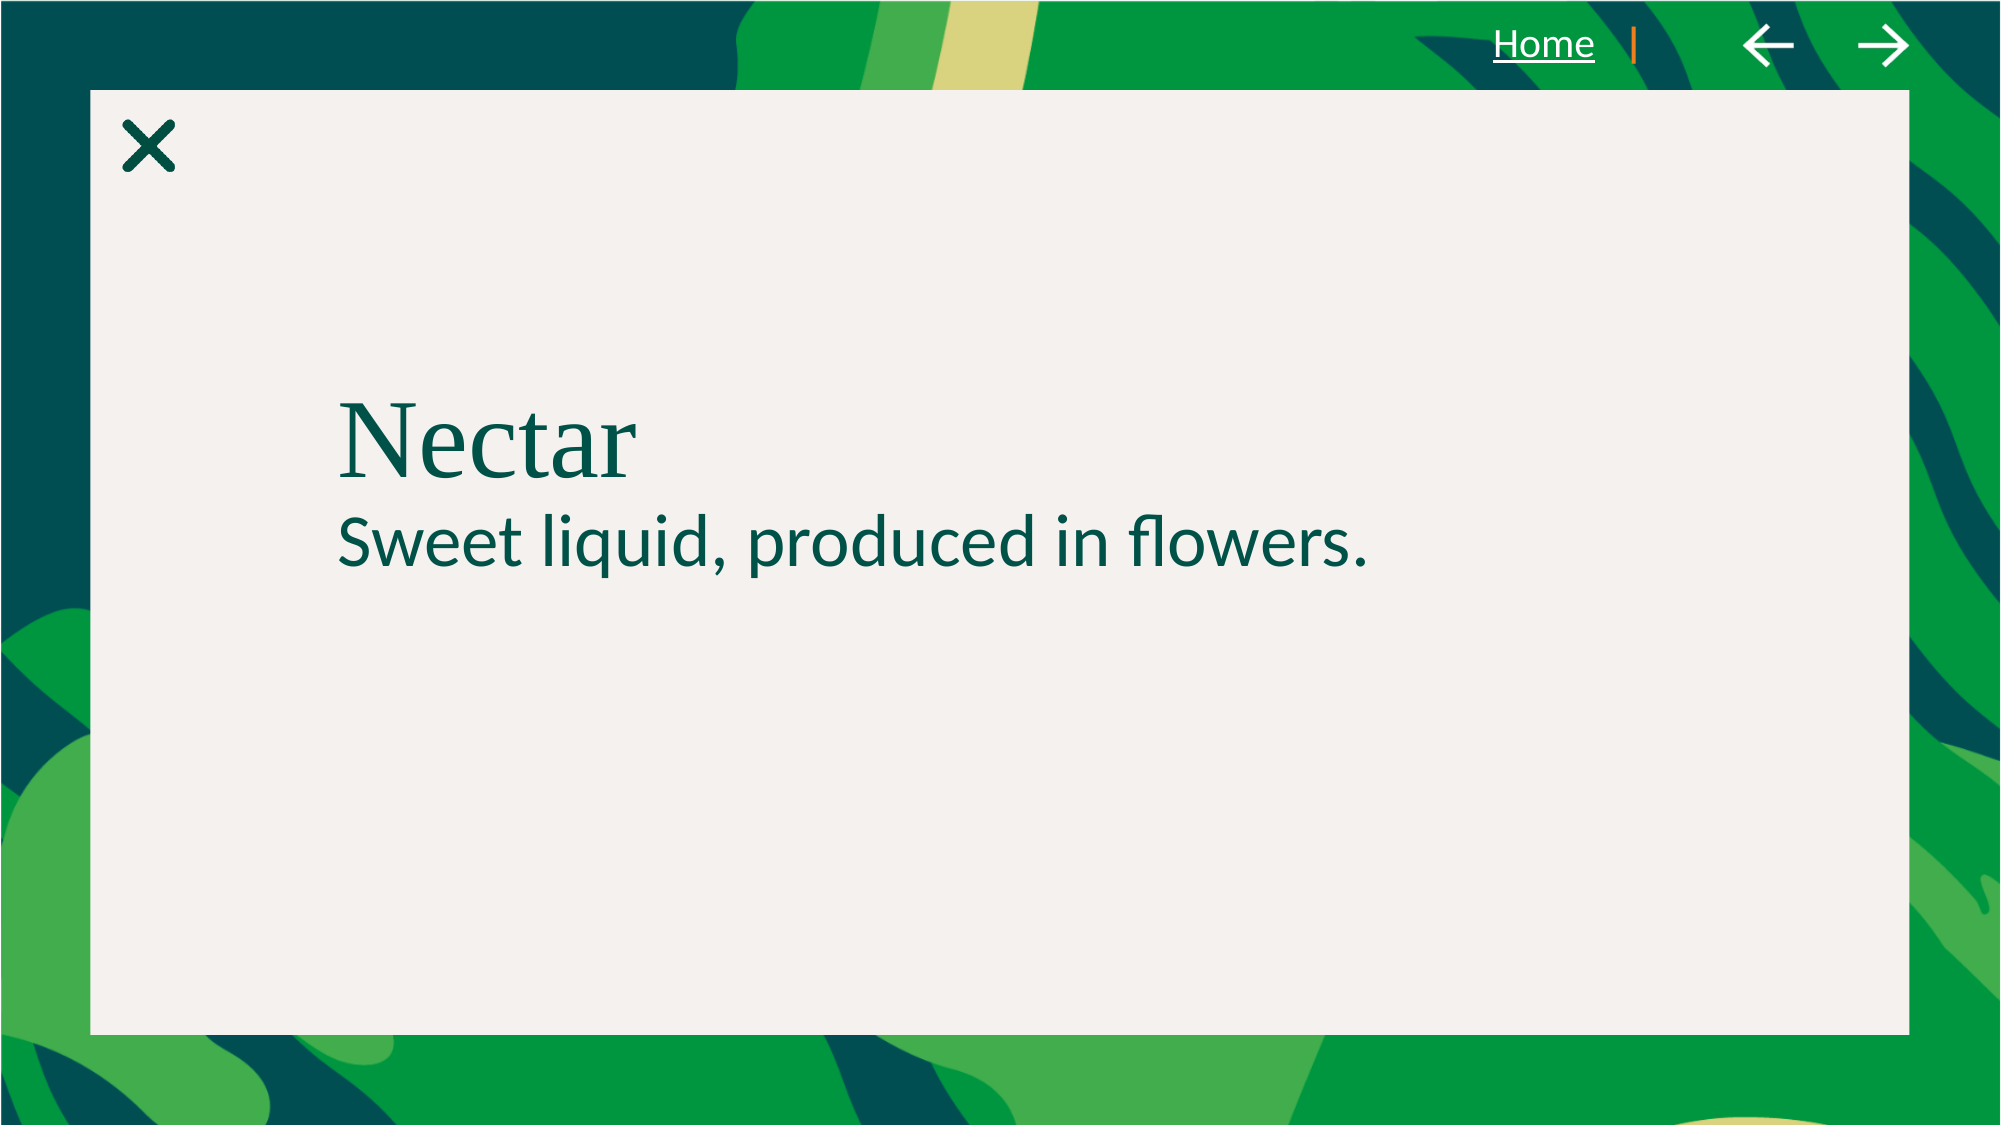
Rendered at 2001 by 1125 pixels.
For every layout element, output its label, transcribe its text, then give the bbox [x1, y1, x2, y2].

picture [3, 0, 2001, 1125]
title Nectar Sweet liquid, produced in flowers. [322, 372, 437, 863]
text_box [1563, 89, 1911, 1036]
text_box Home | [1563, 25, 1682, 74]
text_box [89, 89, 437, 1036]
